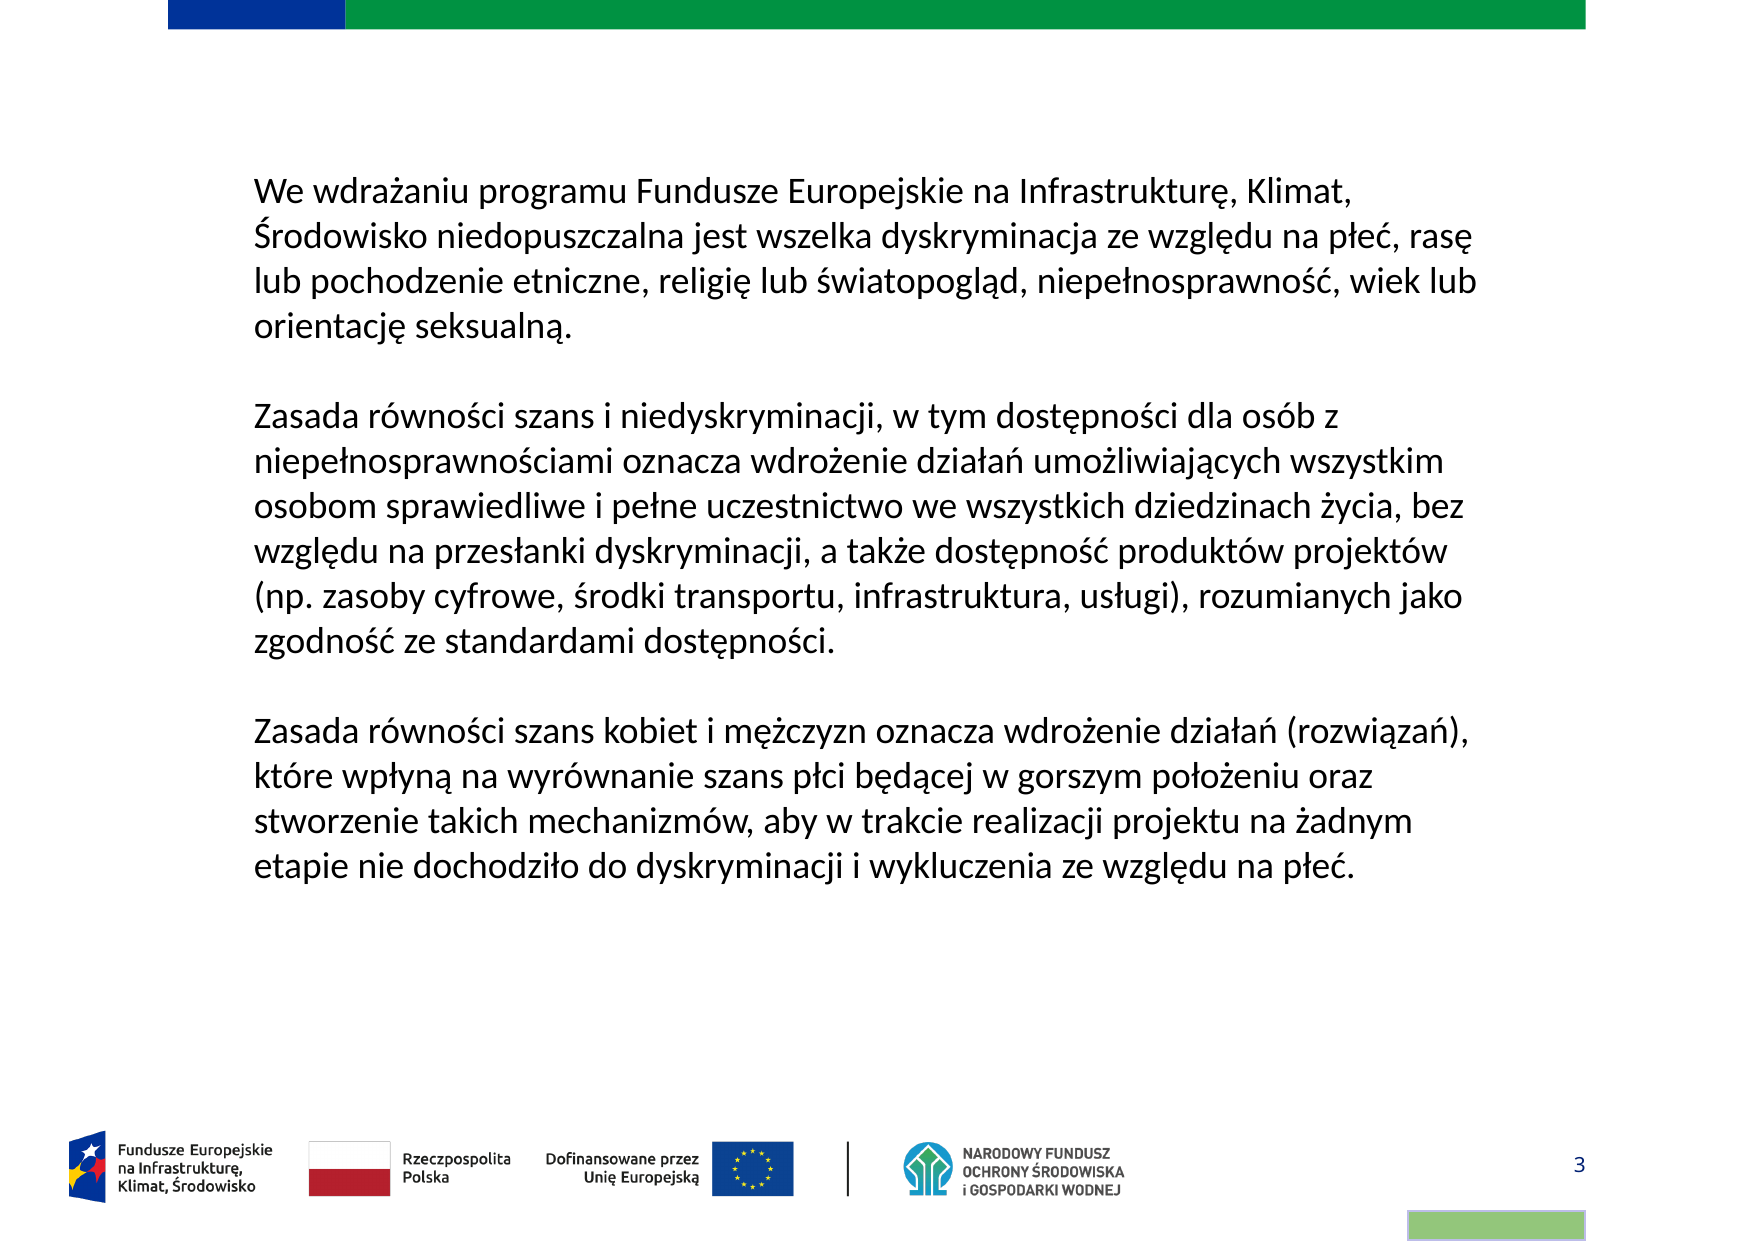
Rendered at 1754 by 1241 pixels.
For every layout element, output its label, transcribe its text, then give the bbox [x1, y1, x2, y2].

picture [49, 1112, 1143, 1221]
text_box We wdrażaniu programu Fundusze Europejskie na Infrastrukturę, Klimat, Środowisko niedopuszczalna jest wszelka dyskryminacja ze względu na płeć, rasę lub pochodzenie etniczne, religię lub światopogląd, niepełnosprawność, wiek lub orientację seksualną. Zasada równości szans i niedyskryminacji, w tym dostępności dla osób z niepełnosprawnościami oznacza wdrożenie działań umożliwiających wszystkim osobom sprawiedliwe i pełne uczestnictwo we wszystkich dziedzinach życia, bez względu na przesłanki dyskryminacji, a także dostępność produktów projektów (np. zasoby cyfrowe, środki transportu, infrastruktura, usługi), rozumianych jako zgodność ze standardami dostępności. Zasada równości szans kobiet i mężczyzn oznacza wdrożenie działań (rozwiązań), które wpłyną na wyrównanie szans płci będącej w gorszym położeniu oraz stworzenie takich mechanizmów, aby w trakcie realizacji projektu na żadnym etapie nie dochodziło do dyskryminacji i wykluczenia ze względu na płeć. [239, 158, 1503, 1119]
title Najważniejsze informacje [168, 59, 1586, 325]
slide_number 3 [1408, 1151, 1586, 1181]
